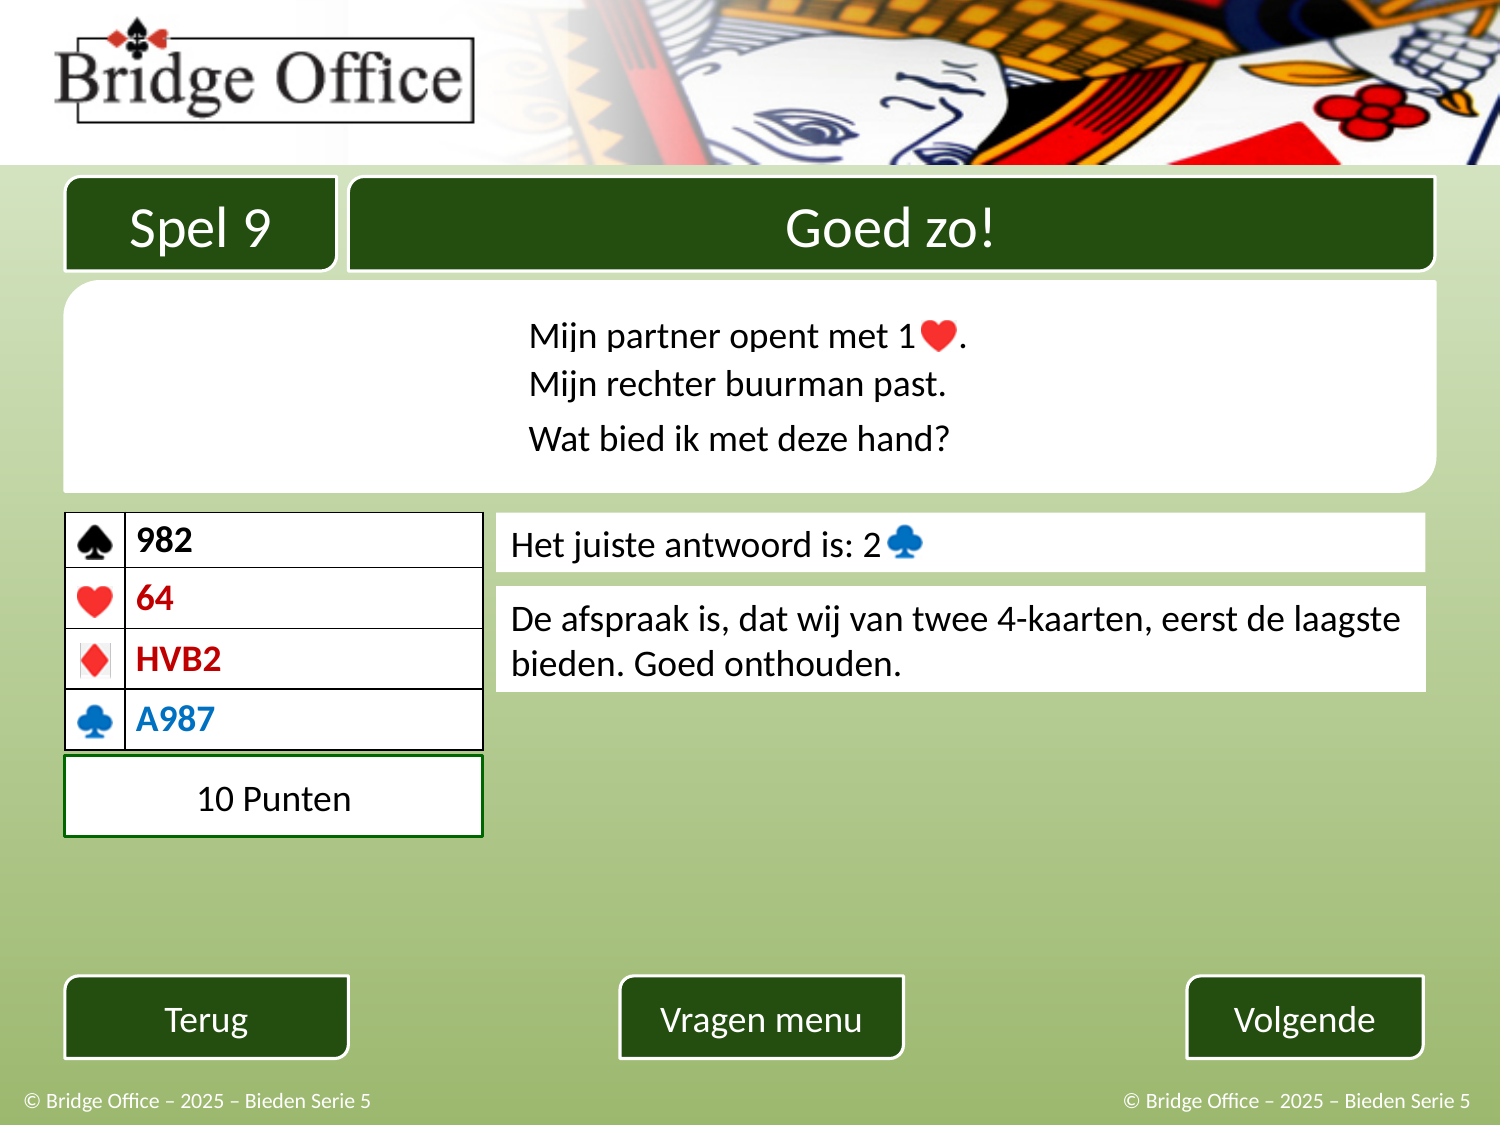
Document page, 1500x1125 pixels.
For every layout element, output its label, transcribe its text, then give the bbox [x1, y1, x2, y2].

text_box Spel 9 [63, 179, 339, 273]
table_cell [66, 690, 124, 749]
picture [77, 643, 113, 679]
text_box Mijn rechter buurman past. [513, 352, 987, 406]
text_box Wat bied ik met deze hand? [513, 406, 987, 467]
picture [0, 0, 1500, 166]
text_box [63, 280, 1437, 493]
text_box 10 Punten [63, 754, 484, 838]
text_box Goed zo! [346, 179, 1437, 273]
picture [77, 585, 113, 618]
picture [887, 524, 923, 561]
table_header 982 [126, 513, 482, 567]
text_box Terug [63, 974, 350, 1061]
table_cell [66, 629, 124, 688]
table_cell A987 [126, 690, 482, 749]
picture [77, 703, 113, 740]
table_cell HVB2 [126, 629, 482, 688]
table_header [66, 513, 124, 567]
table_cell 64 [126, 568, 482, 628]
text_box Het juiste antwoord is: 2 [496, 512, 1426, 573]
text_box © Bridge Office – 2025 – Bieden Serie 5 [8, 1079, 393, 1121]
text_box Volgende [1185, 974, 1425, 1061]
text_box De afspraak is, dat wij van twee 4-kaarten, eerst de laagste bieden. Goed onthouden. [496, 586, 1426, 692]
table_cell [66, 568, 124, 628]
text_box Mijn partner opent met 1 . [513, 303, 1022, 364]
text_box © Bridge Office – 2025 – Bieden Serie 5 [1107, 1079, 1500, 1121]
picture [920, 319, 957, 352]
picture [77, 524, 113, 561]
text_box Vragen menu [618, 974, 906, 1061]
